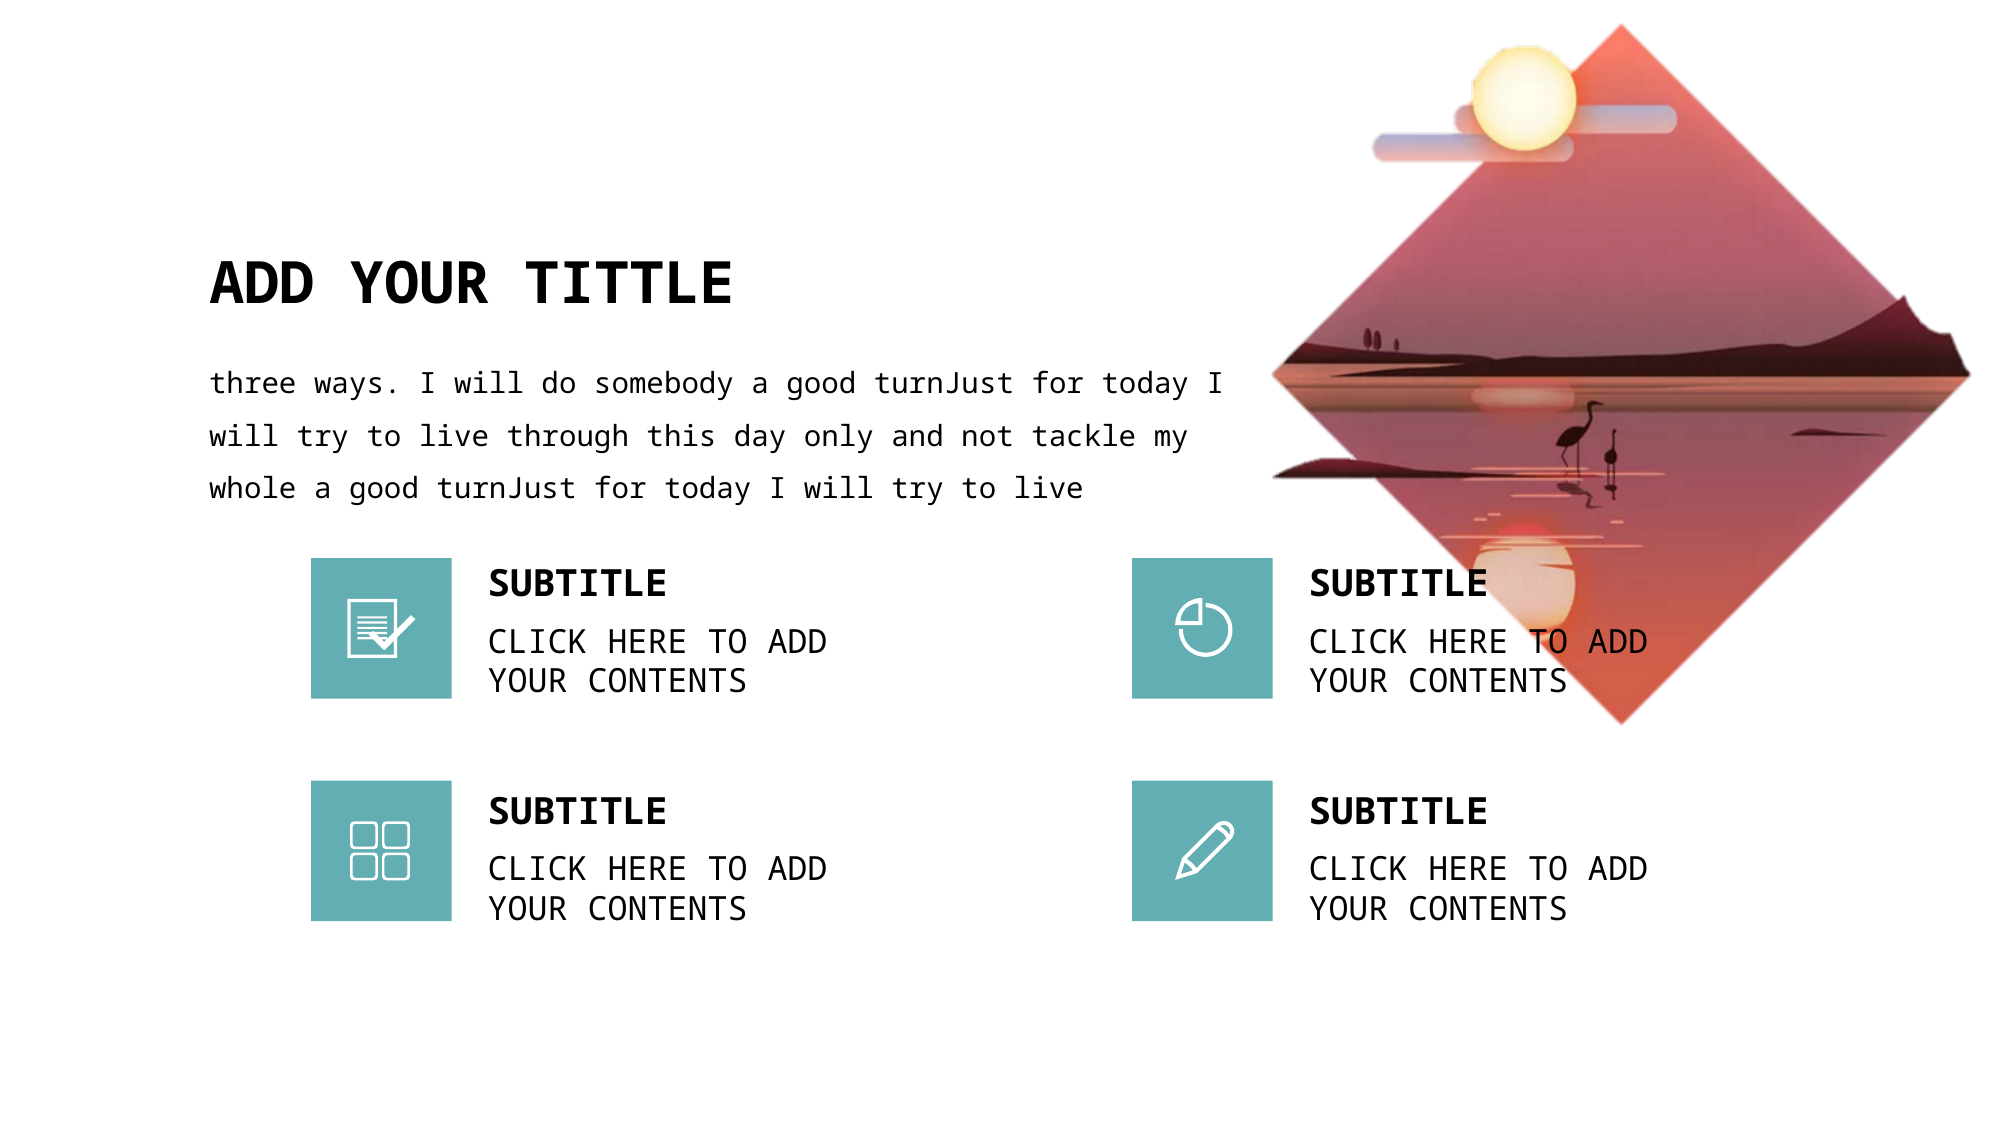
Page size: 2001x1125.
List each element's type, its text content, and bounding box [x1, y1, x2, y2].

text_box CLICK HERE TO ADD YOUR CONTENTS [1293, 840, 1685, 935]
text_box SUBTITLE [472, 779, 864, 840]
text_box [310, 780, 453, 922]
text_box [1173, 819, 1236, 882]
text_box [381, 820, 411, 882]
picture [1247, 0, 2000, 731]
text_box CLICK HERE TO ADD YOUR CONTENTS [472, 840, 864, 935]
text_box [1131, 780, 1274, 922]
text_box [1173, 596, 1234, 658]
text_box [349, 820, 379, 882]
text_box [1131, 557, 1247, 700]
text_box CLICK HERE TO ADD YOUR CONTENTS [472, 612, 864, 707]
text_box [346, 597, 417, 659]
text_box [310, 557, 453, 700]
text_box SUBTITLE [472, 551, 864, 612]
text_box ADD YOUR TITTLE [194, 237, 974, 323]
text_box SUBTITLE [1293, 779, 1685, 840]
text_box three ways. I will do somebody a good turnJust for today I will try to live through this day only and not tackle my whole a good turnJust for today I will try to live [194, 339, 1247, 512]
